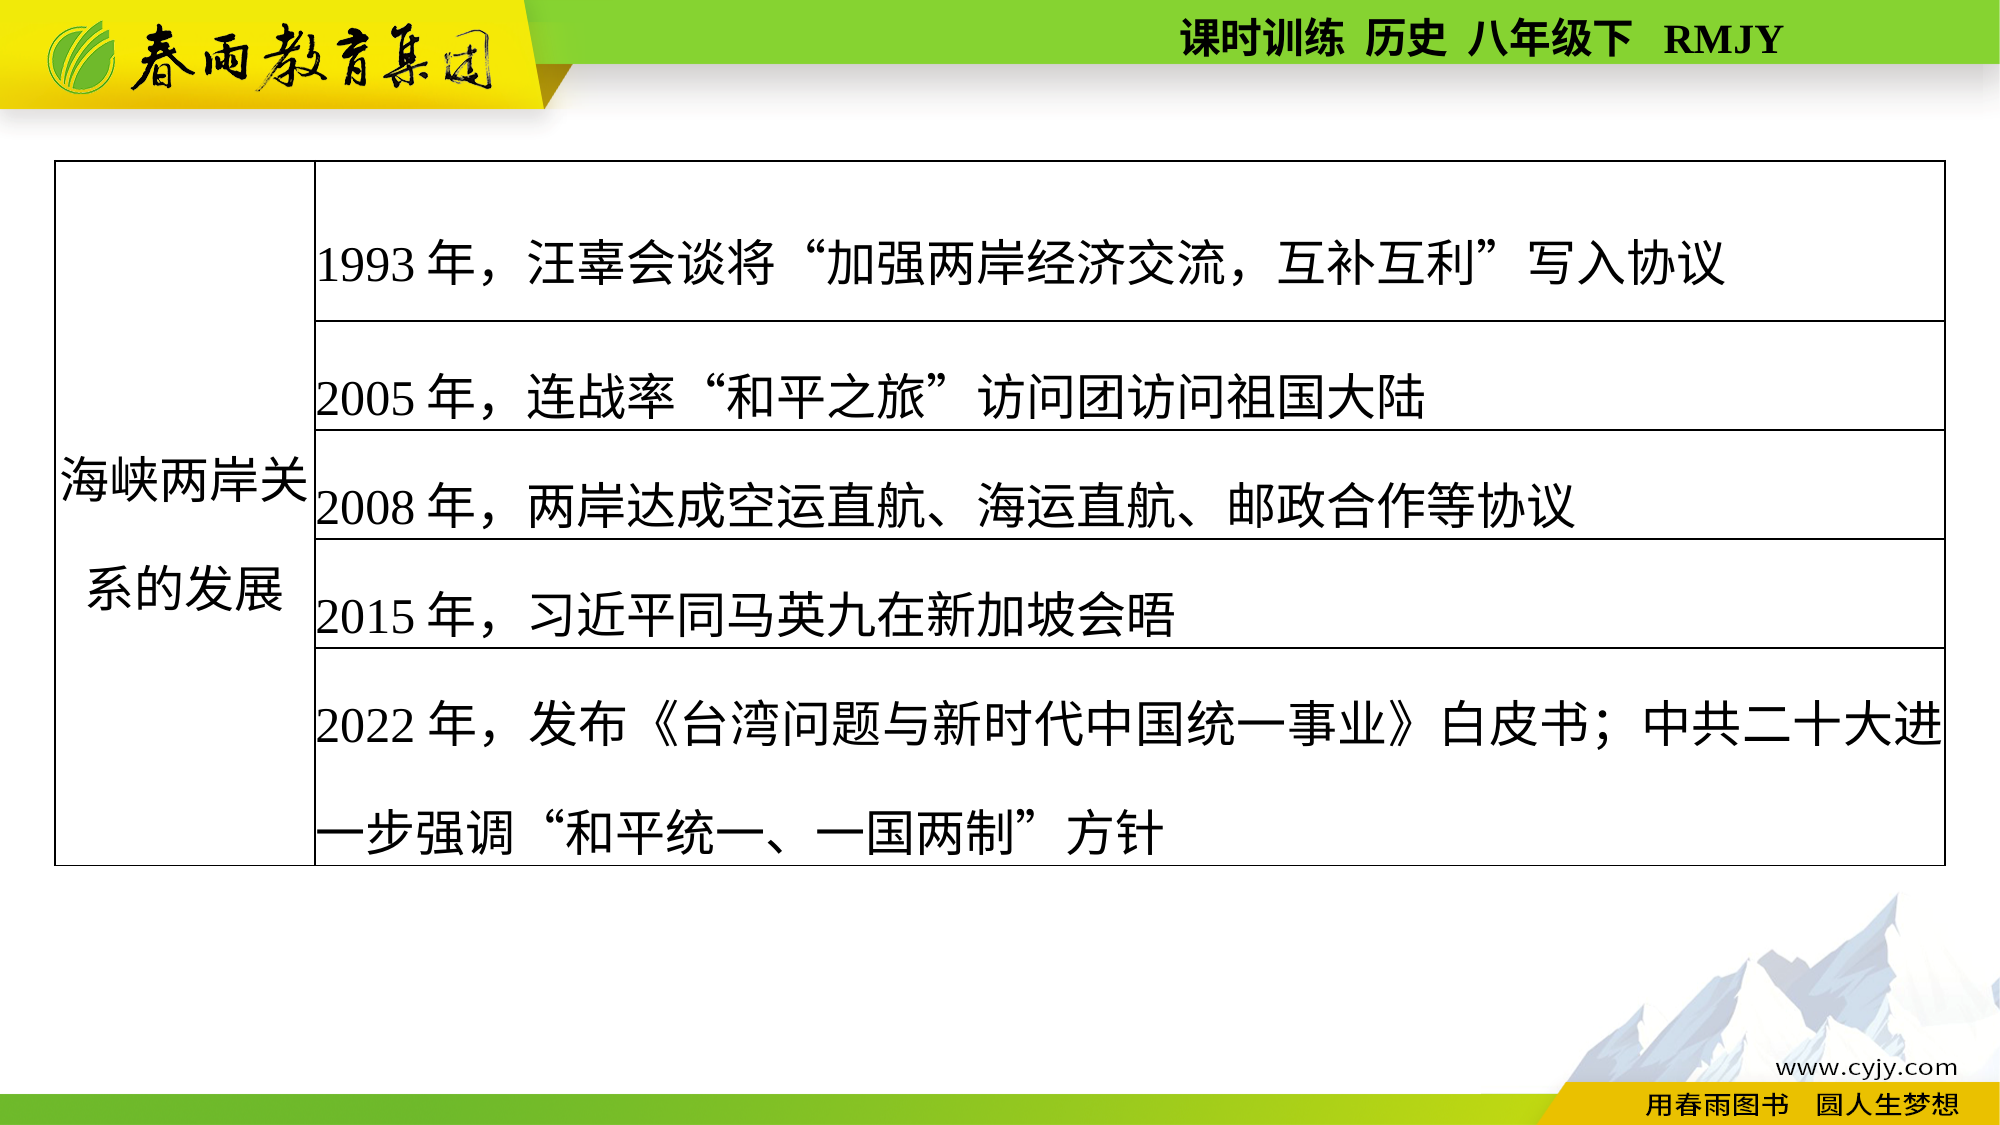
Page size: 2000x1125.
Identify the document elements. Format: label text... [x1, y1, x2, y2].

table_header 海峡两岸关系的发展 [56, 162, 314, 865]
table_cell 2022年，发布《台湾问题与新时代中国统一事业》白皮书；中共二十大进一步强调“和平统一、一国两制”方针 [316, 649, 1944, 865]
picture [0, 0, 2000, 1125]
table_header 1993年，汪辜会谈将“加强两岸经济交流，互补互利”写入协议 [316, 162, 1944, 320]
table_cell 2005年，连战率“和平之旅”访问团访问祖国大陆 [316, 322, 1944, 429]
table_cell 2015年，习近平同马英九在新加坡会晤 [316, 540, 1944, 647]
table_cell 2008年，两岸达成空运直航、海运直航、邮政合作等协议 [316, 431, 1944, 538]
